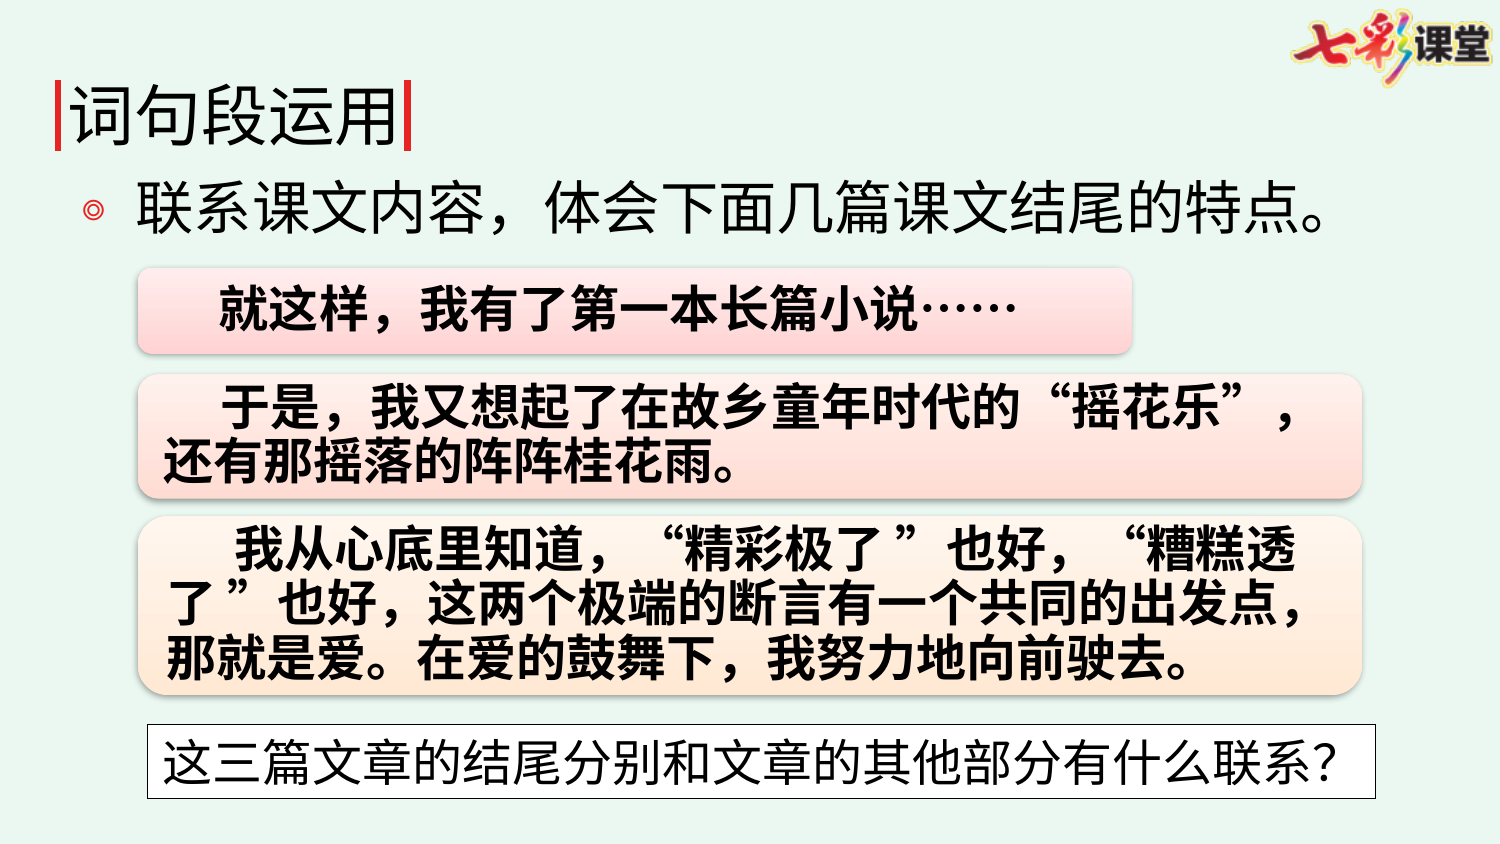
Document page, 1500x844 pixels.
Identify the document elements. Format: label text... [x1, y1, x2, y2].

text_box 我从心底里知道，“精彩极了 ”也好，“糟糕透了 ”也好，这两个极端的断言有一个共同的出发点，那就是爱。在爱的鼓舞下，我努力地向前驶去。 [137, 516, 1363, 696]
text_box 就这样，我有了第一本长篇小说…… [137, 267, 1132, 354]
text_box 这三篇文章的结尾分别和文章的其他部分有什么联系？ [147, 724, 1376, 799]
text_box 联系课文内容，体会下面几篇课文结尾的特点。 [64, 163, 1341, 249]
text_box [52, 65, 467, 163]
text_box 于是，我又想起了在故乡童年时代的“摇花乐”，还有那摇落的阵阵桂花雨。 [137, 374, 1363, 499]
picture [1289, 8, 1495, 89]
